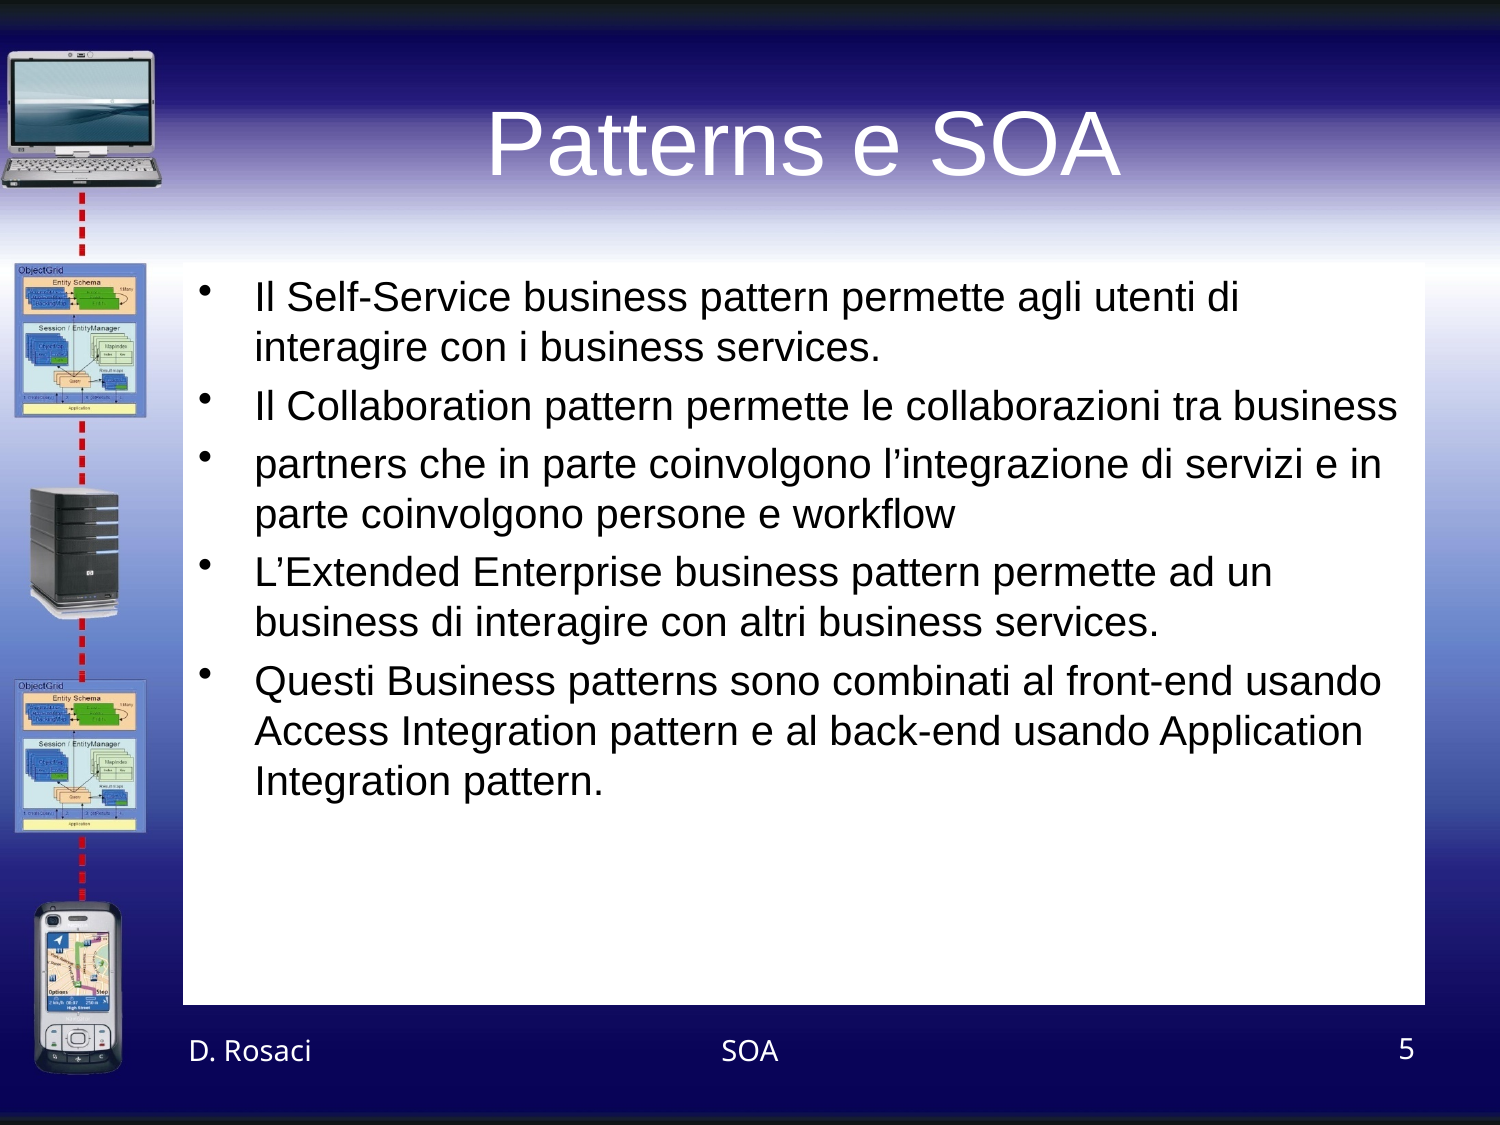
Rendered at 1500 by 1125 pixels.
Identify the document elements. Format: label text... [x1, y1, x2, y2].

title Patterns e SOA [182, 44, 1426, 233]
slide_number D. Rosaci [74, 1024, 426, 1103]
footer SOA [512, 1024, 988, 1103]
list Il Self-Service business pattern permette agli utenti di interagire con i business services. Il Collaboration pattern permette le collaborazioni tra business partners che in parte coinvolgono l’integrazione di servizi e in parte coinvolgono persone e workflow L’Extended Enterprise business pattern permette ad un business di interagire con altri business services. Questi Business patterns sono combinati al front-end usando Access Integration pattern e al back-end usando Application Integration pattern. [182, 262, 1426, 1006]
picture [0, 0, 1500, 1125]
